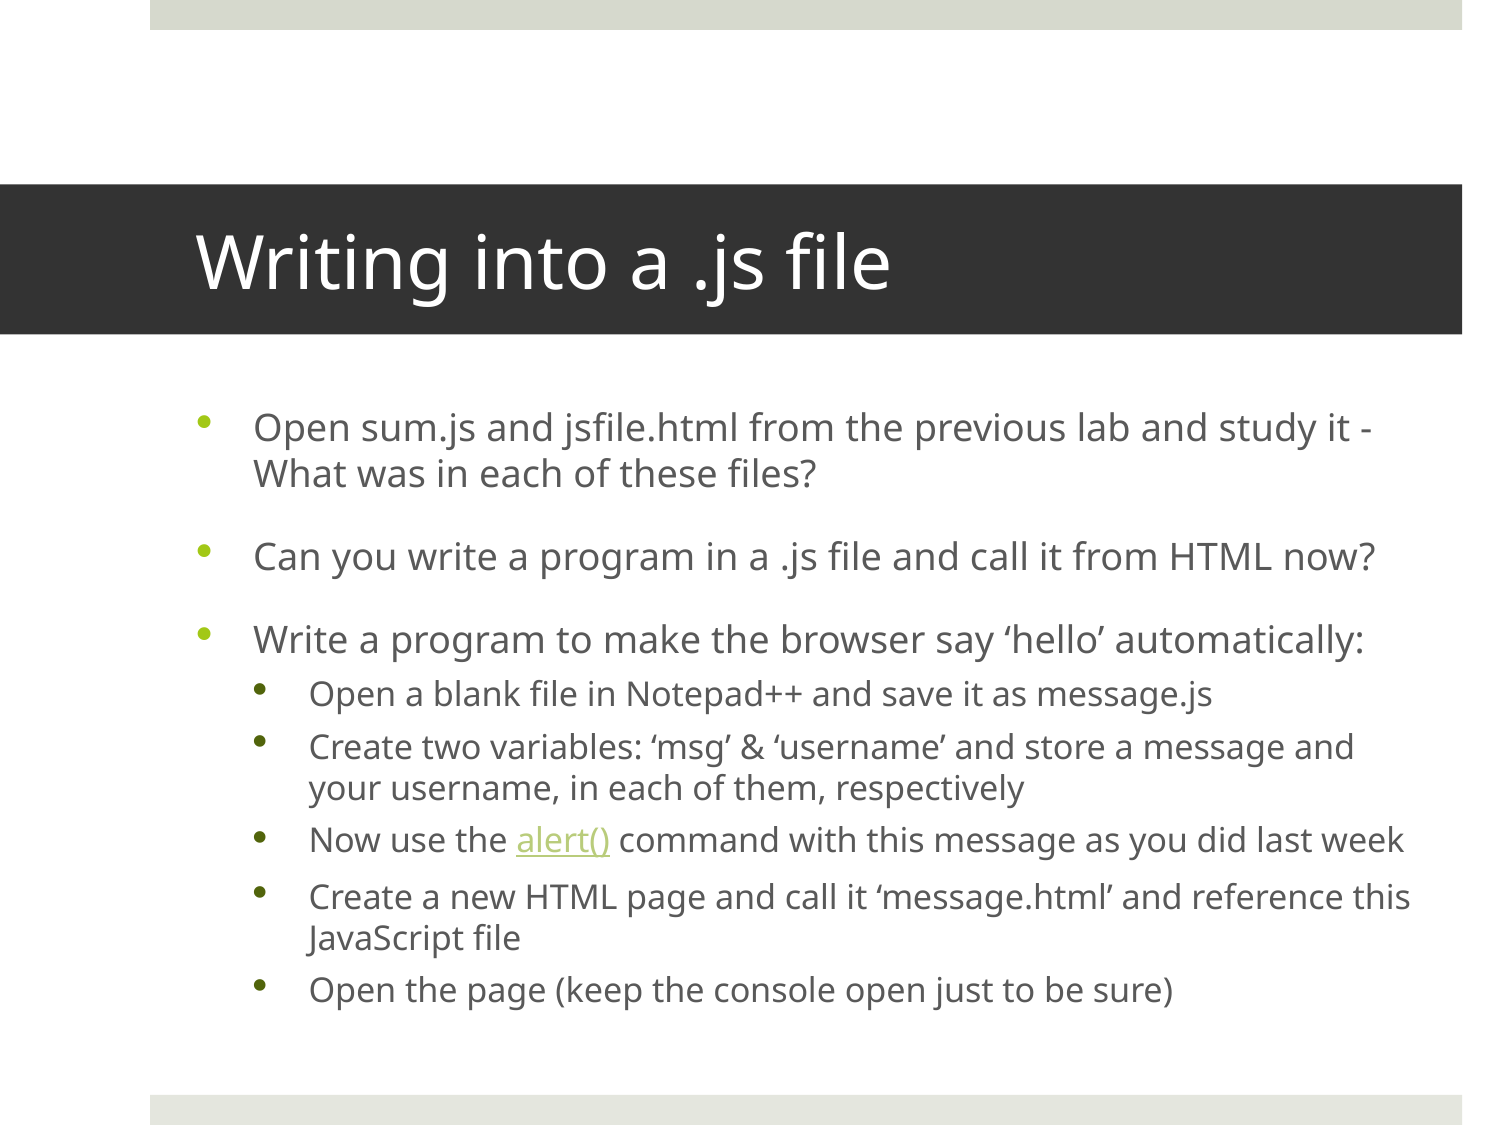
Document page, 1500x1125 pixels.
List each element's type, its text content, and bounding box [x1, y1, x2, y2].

title Writing into a .js file [0, 184, 1463, 335]
list Open sum.js and jsfile.html from the previous lab and study it - What was in each of these files? Can you write a program in a .js file and call it from HTML now? Write a program to make the browser say ‘hello’ automatically: Open a blank file in Notepad++ and save it as message.js Create two variables: ‘msg’ & ‘username’ and store a message and your username, in each of them, respectively Now use the alert() command with this message as you did last week Create a new HTML page and call it ‘message.html’ and reference this JavaScript file Open the page (keep the console open just to be sure) [182, 396, 1432, 1060]
